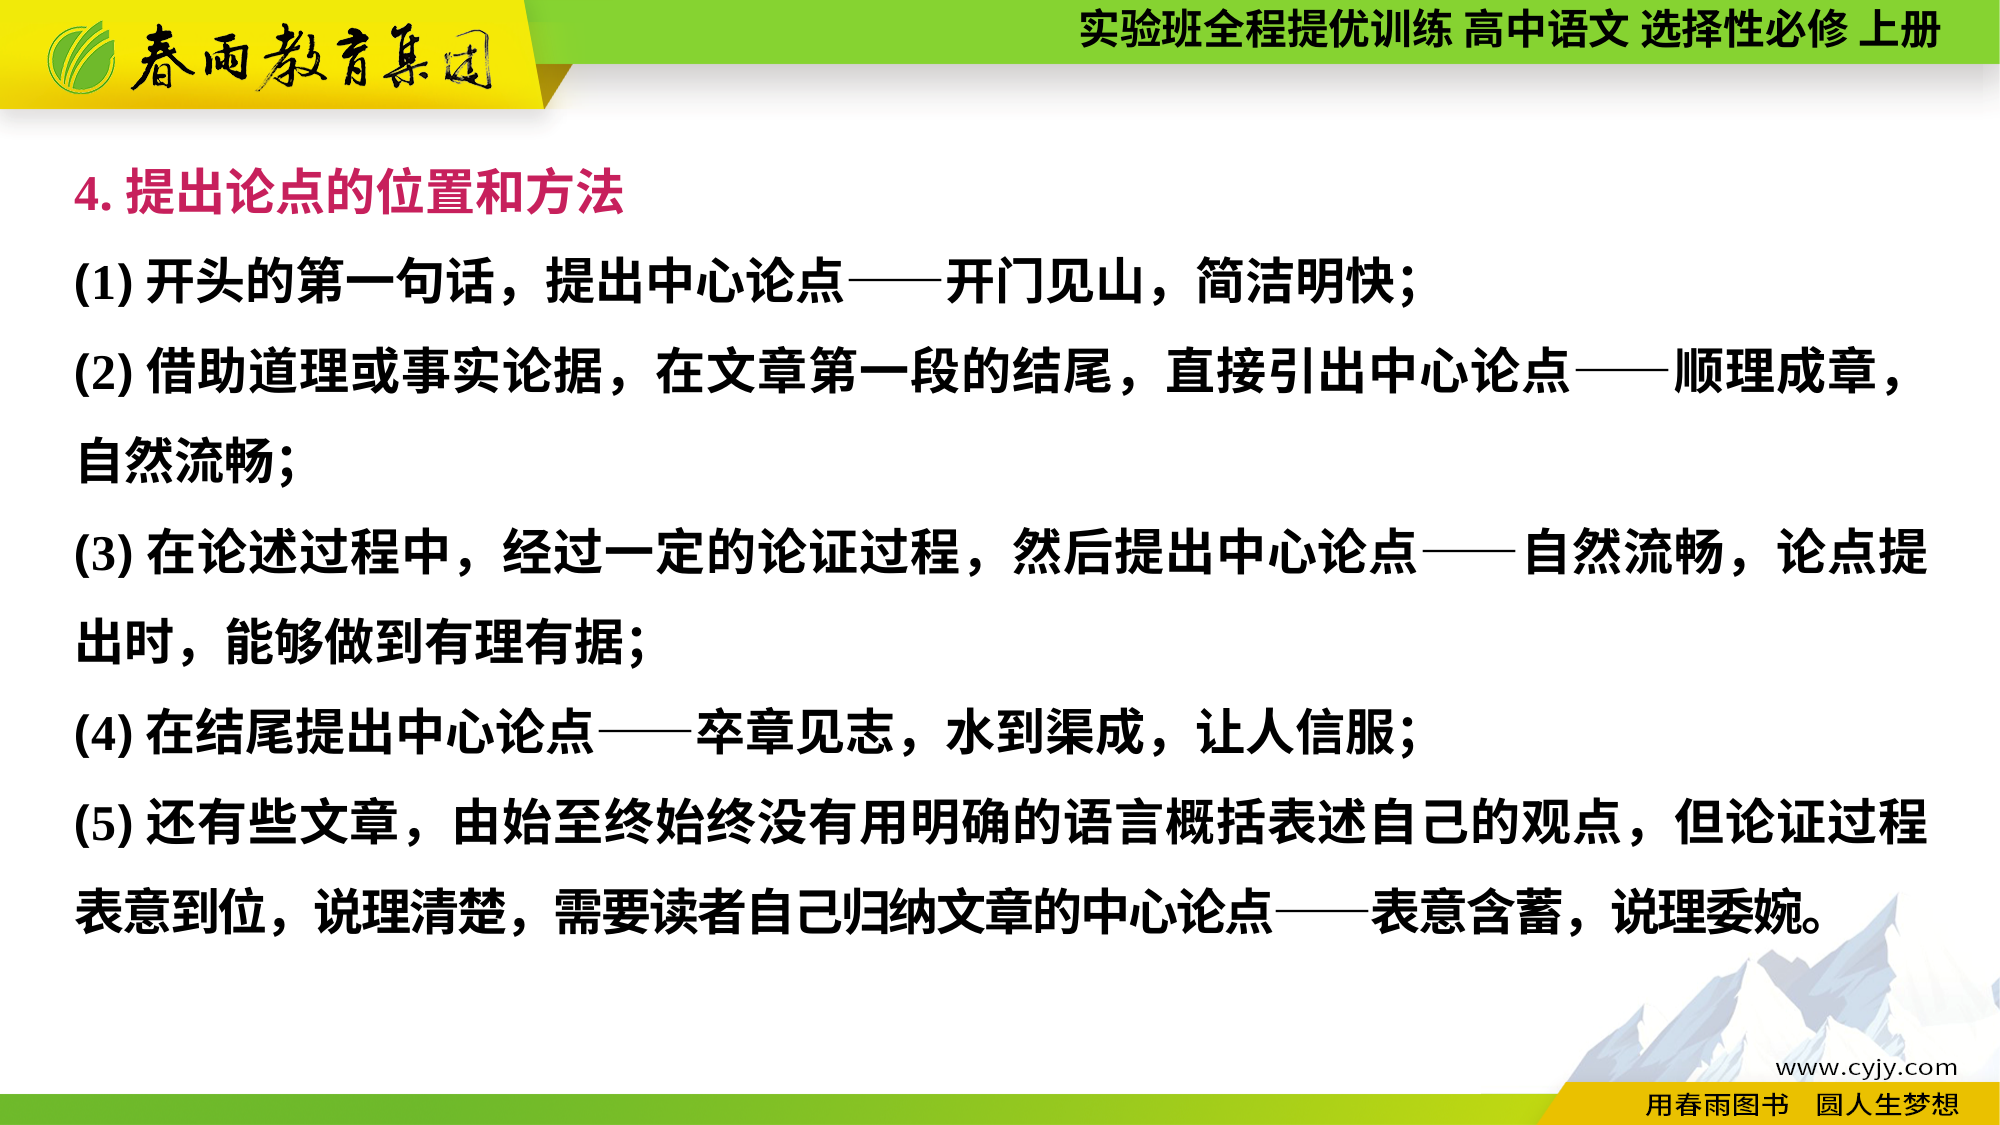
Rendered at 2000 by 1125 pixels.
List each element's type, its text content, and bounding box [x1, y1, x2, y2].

picture [0, 0, 2000, 1125]
list 4.提出论点的位置和方法 (1)开头的第一句话，提出中心论点——开门见山，简洁明快； (2)借助道理或事实论据，在文章第一段的结尾，直接引出中心论点——顺理成章，自然流畅； (3)在论述过程中，经过一定的论证过程，然后提出中心论点——自然流畅，论点提出时，能够做到有理有据； (4)在结尾提出中心论点——卒章见志，水到渠成，让人信服； (5)还有些文章，由始至终始终没有用明确的语言概括表述自己的观点，但论证过程表意到位，说理清楚，需要读者自己归纳文章的中心论点——表意含蓄，说理委婉。 [59, 122, 1944, 944]
